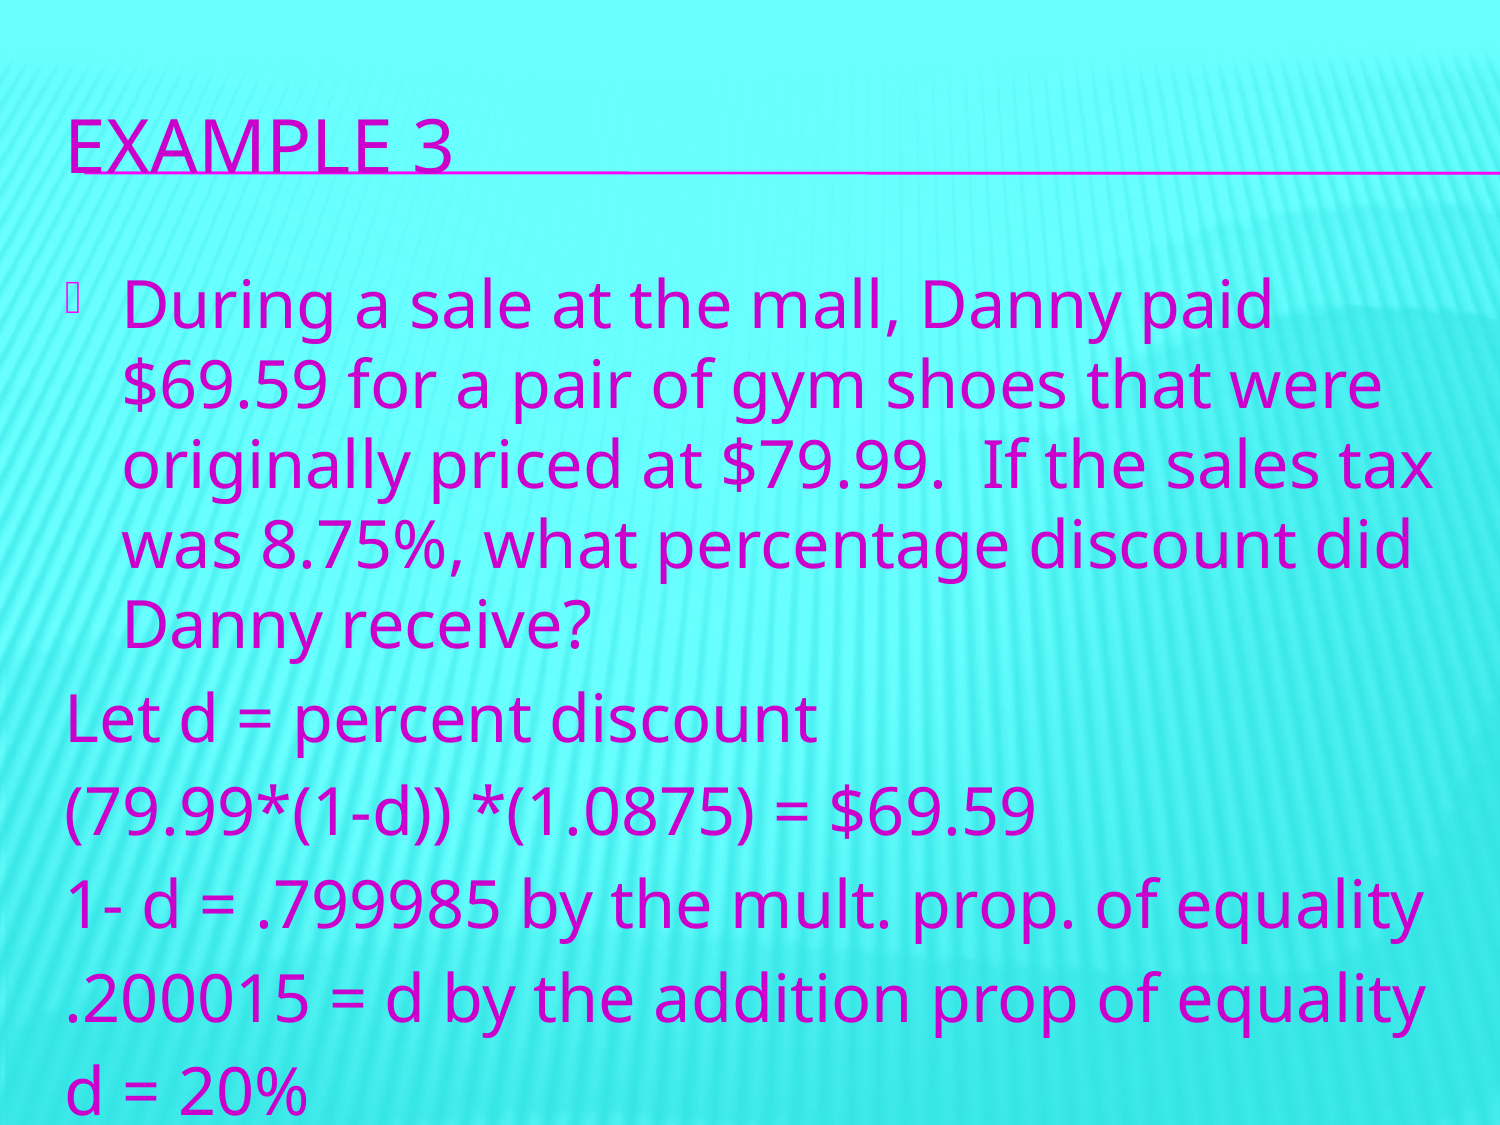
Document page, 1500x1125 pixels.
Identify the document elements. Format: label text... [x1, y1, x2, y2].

list During a sale at the mall, Danny paid $69.59 for a pair of gym shoes that were originally priced at $79.99. If the sales tax was 8.75%, what percentage discount did Danny receive? Let d = percent discount (79.99*(1-d)) *(1.0875) = $69.59 1- d = .799985 by the mult. prop. of equality .200015 = d by the addition prop of equality d = 20% [50, 254, 1475, 1088]
title Example 3 [50, 75, 1475, 213]
